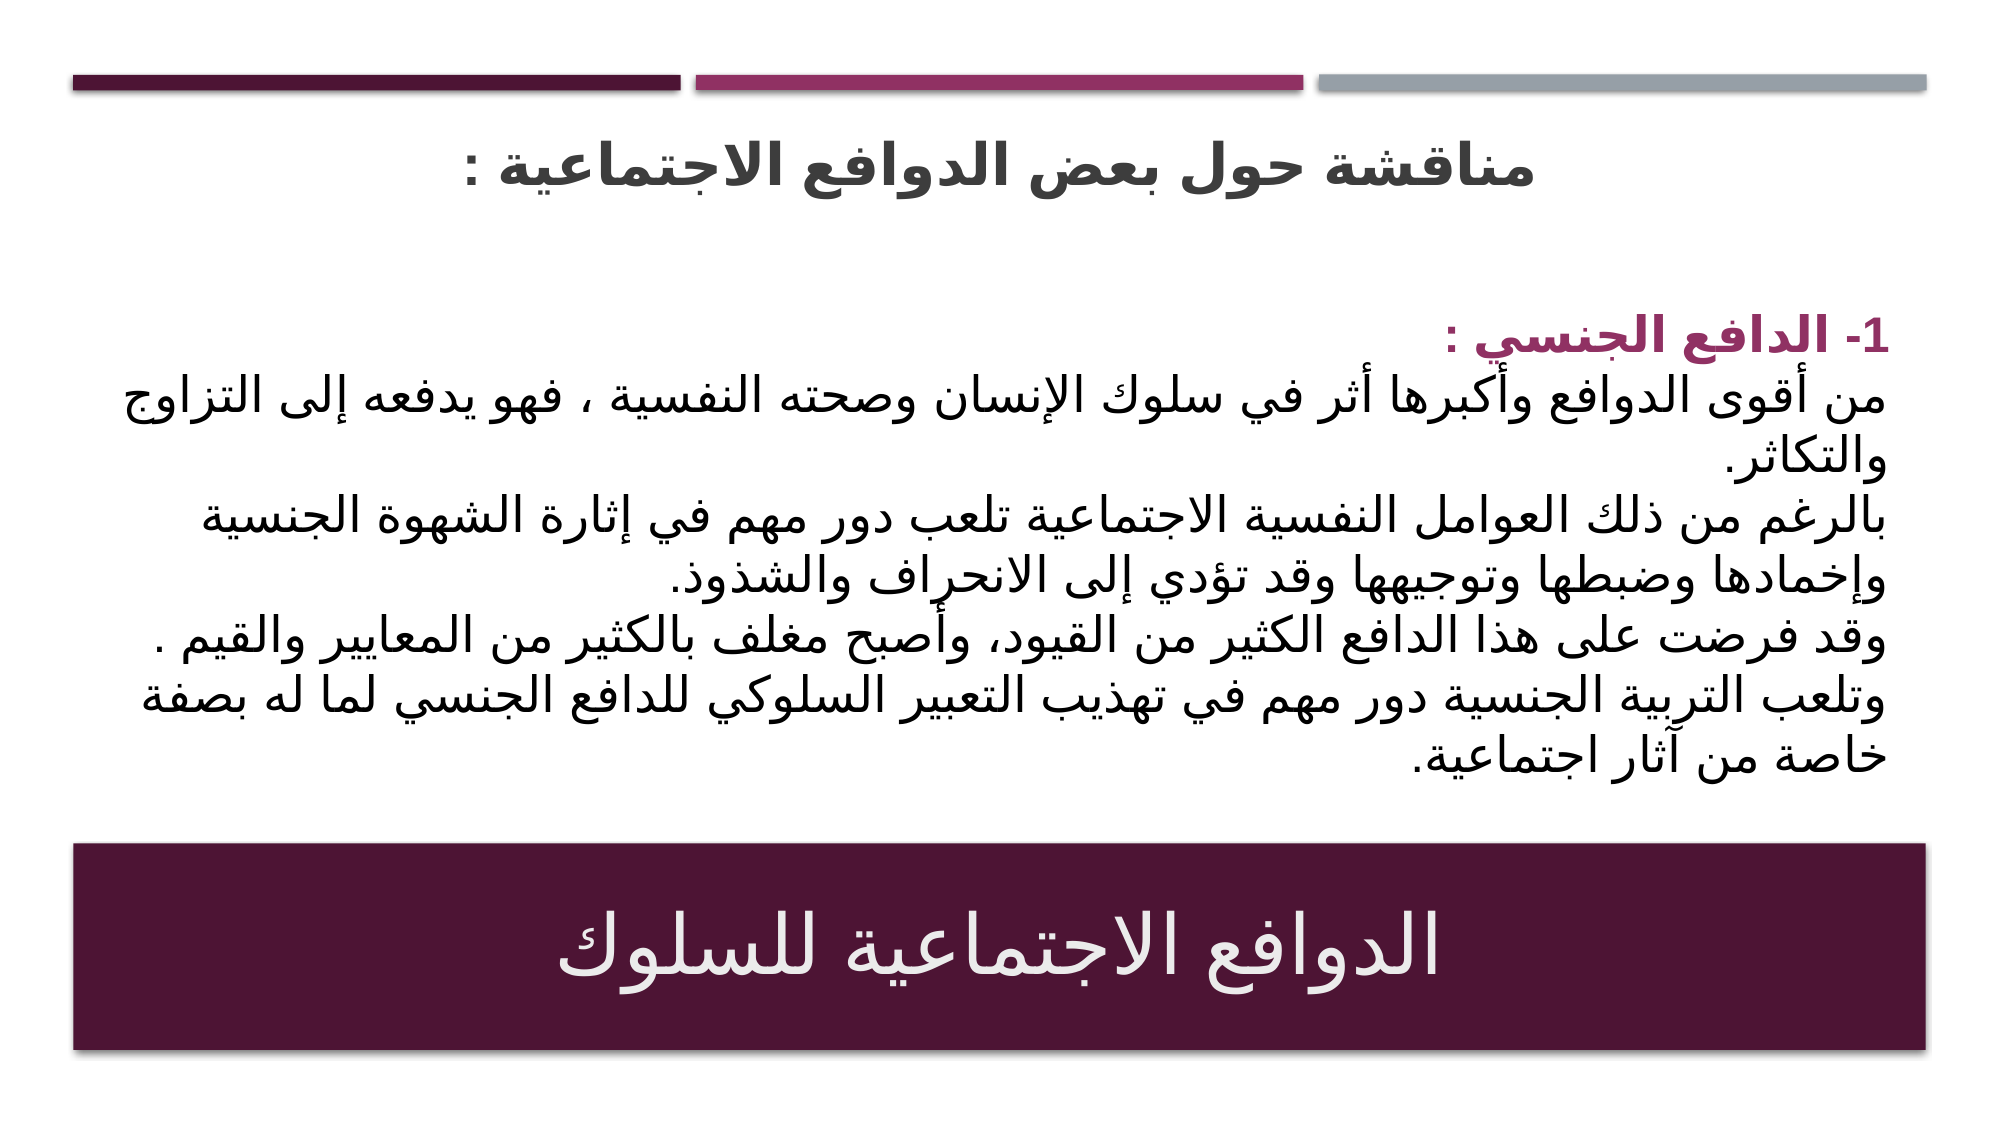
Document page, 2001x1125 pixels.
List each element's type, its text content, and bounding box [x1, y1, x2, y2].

list مناقشة حول بعض الدوافع الاجتماعية : 1- الدافع الجنسي : من أقوى الدوافع وأكبرها أثر في سلوك الإنسان وصحته النفسية ، فهو يدفعه إلى التزاوج والتكاثر. بالرغم من ذلك العوامل النفسية الاجتماعية تلعب دور مهم في إثارة الشهوة الجنسية وإخمادها وضبطها وتوجيهها وقد تؤدي إلى الانحراف والشذوذ. وقد فرضت على هذا الدافع الكثير من القيود، وأصبح مغلف بالكثير من المعايير والقيم . وتلعب التربية الجنسية دور مهم في تهذيب التعبير السلوكي للدافع الجنسي لما له بصفة خاصة من آثار اجتماعية. [95, 119, 1905, 819]
title الدوافع الاجتماعية للسلوك [95, 819, 1905, 1064]
